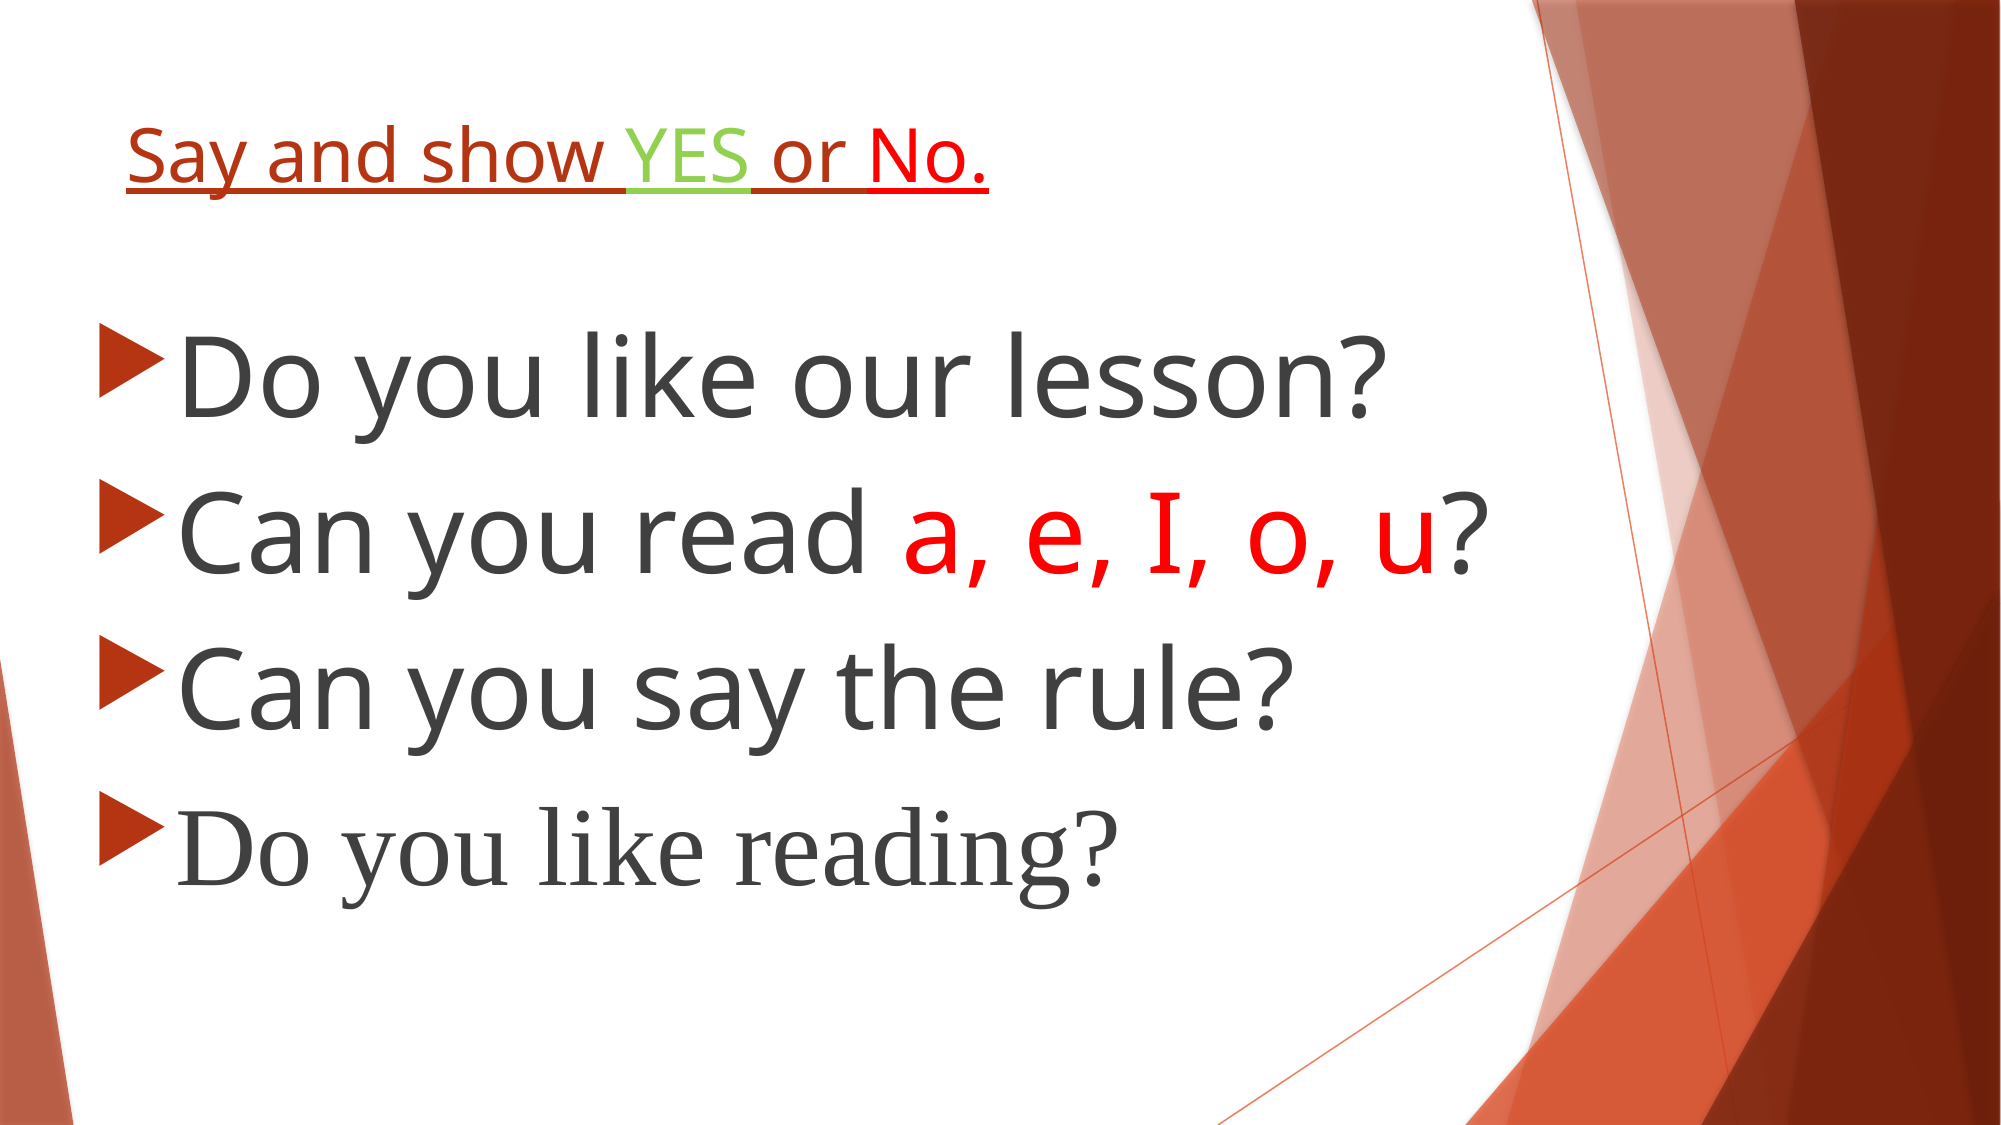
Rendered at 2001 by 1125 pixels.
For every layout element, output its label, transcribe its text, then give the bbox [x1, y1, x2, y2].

title Say and show YES or No. [111, 99, 1522, 297]
list Do you like our lesson? Can you read a, e, I, o, u? Can you say the rule? Do you like reading? [76, 297, 1592, 934]
